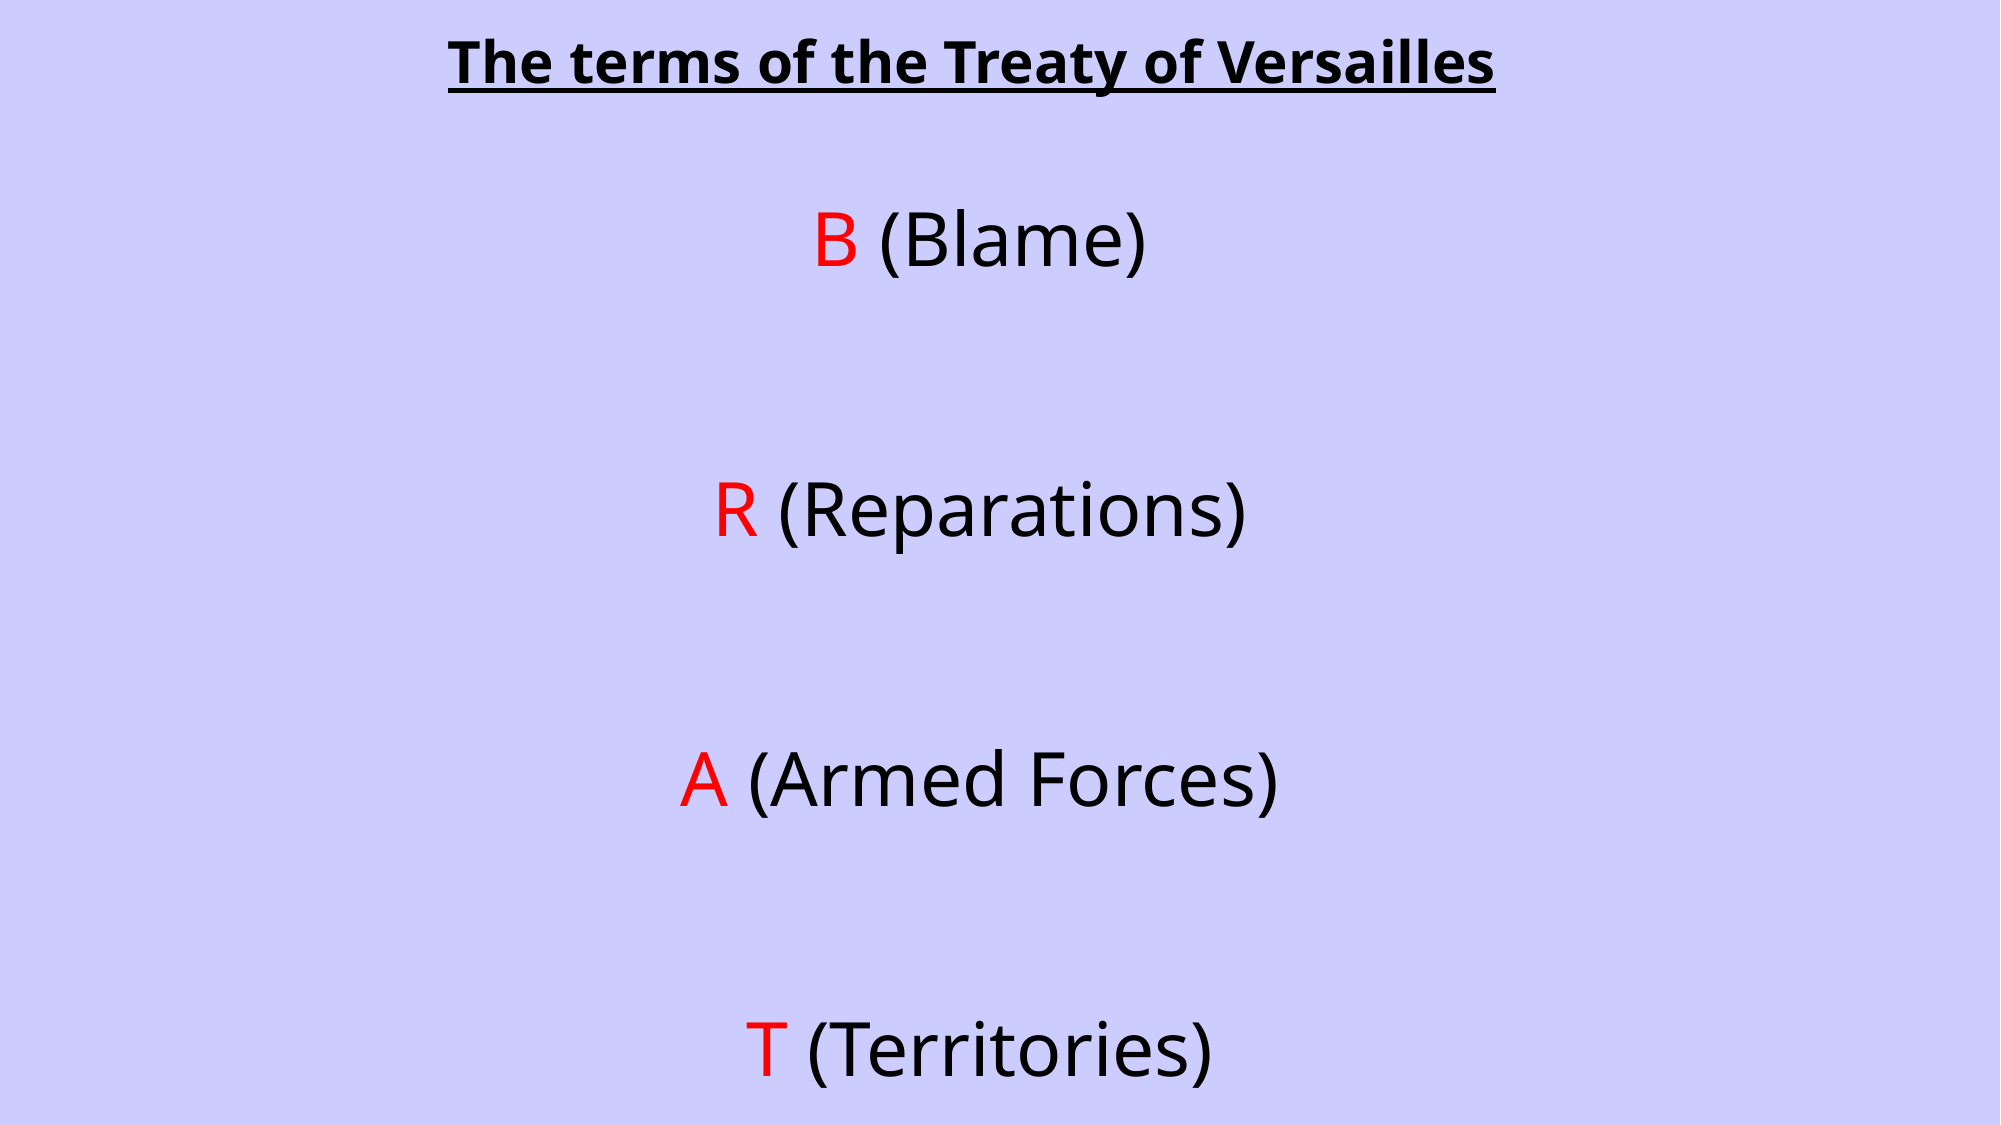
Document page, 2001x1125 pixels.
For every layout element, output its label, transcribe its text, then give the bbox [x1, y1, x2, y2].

text_box B (Blame) R (Reparations) A (Armed Forces) T (Territories) [460, 183, 1500, 1099]
text_box The terms of the Treaty of Versailles [432, 18, 1567, 103]
